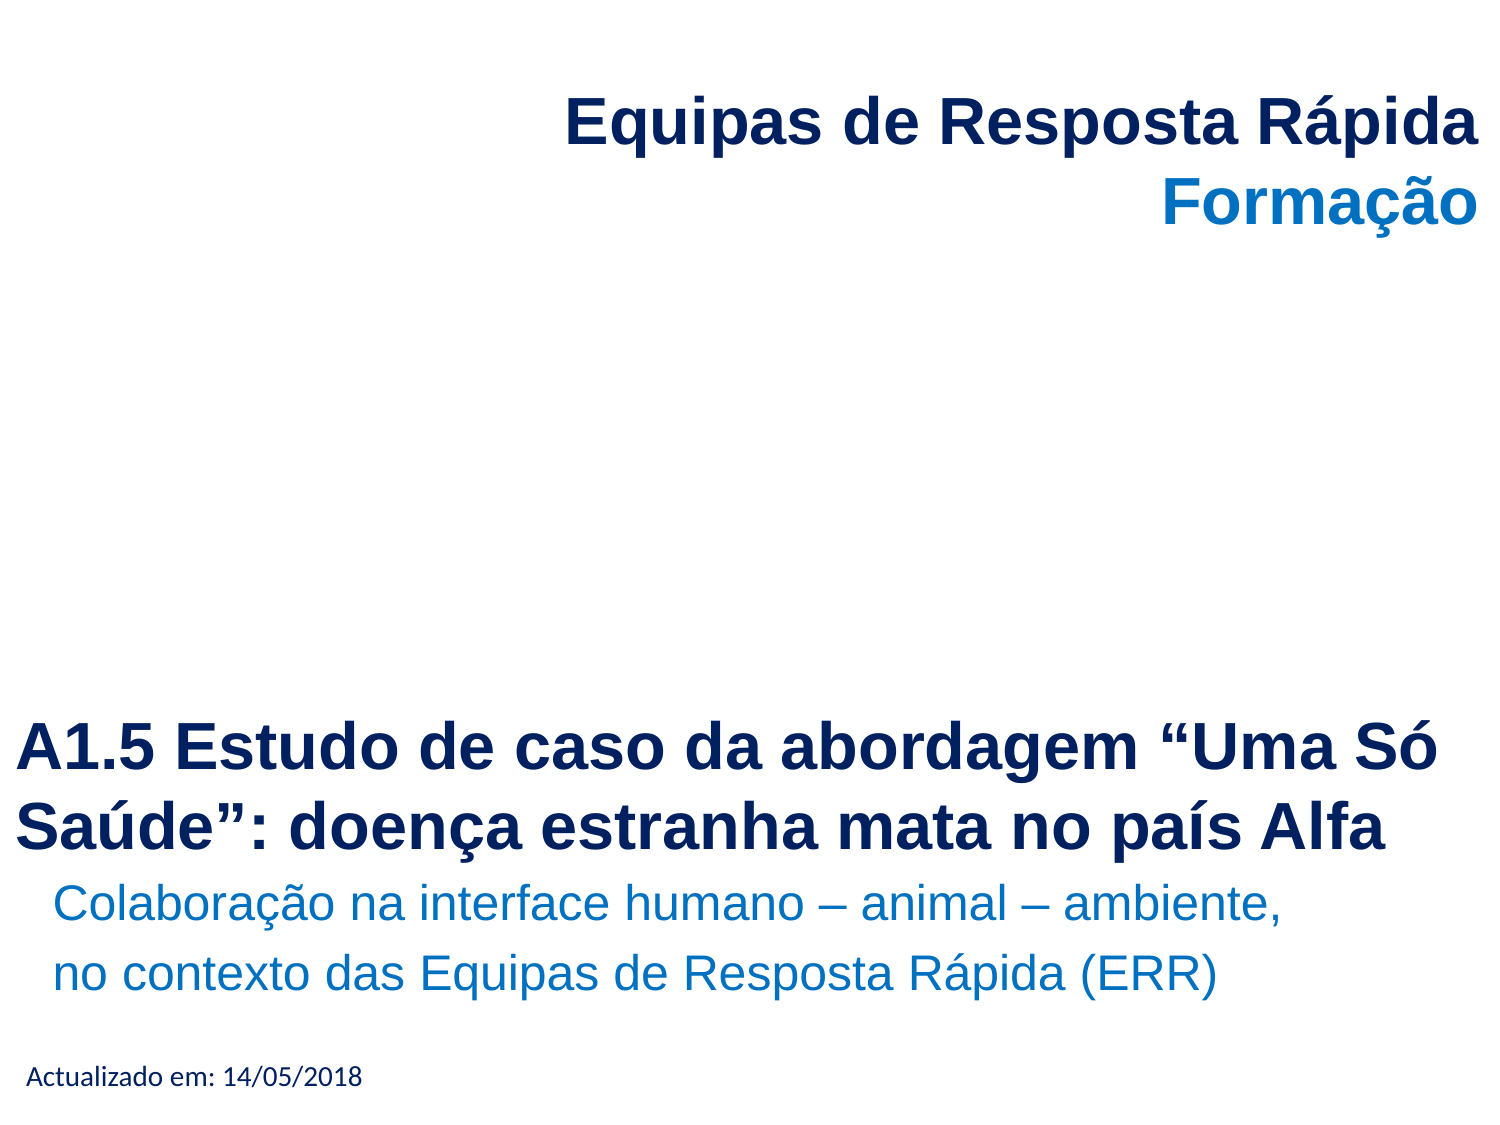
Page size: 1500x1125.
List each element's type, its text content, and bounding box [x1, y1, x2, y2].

title A1.5 Estudo de caso da abordagem “Uma Só Saúde”: doença estranha mata no país Alfa [0, 699, 1475, 867]
text_box Colaboração na interface humano – animal – ambiente, no contexto das Equipas de Resposta Rápida (ERR) [37, 862, 1450, 1013]
text_box Actualizado em: 14/05/2018 [11, 1049, 378, 1100]
text_box Equipas de Resposta Rápida Formação [462, 13, 1495, 302]
